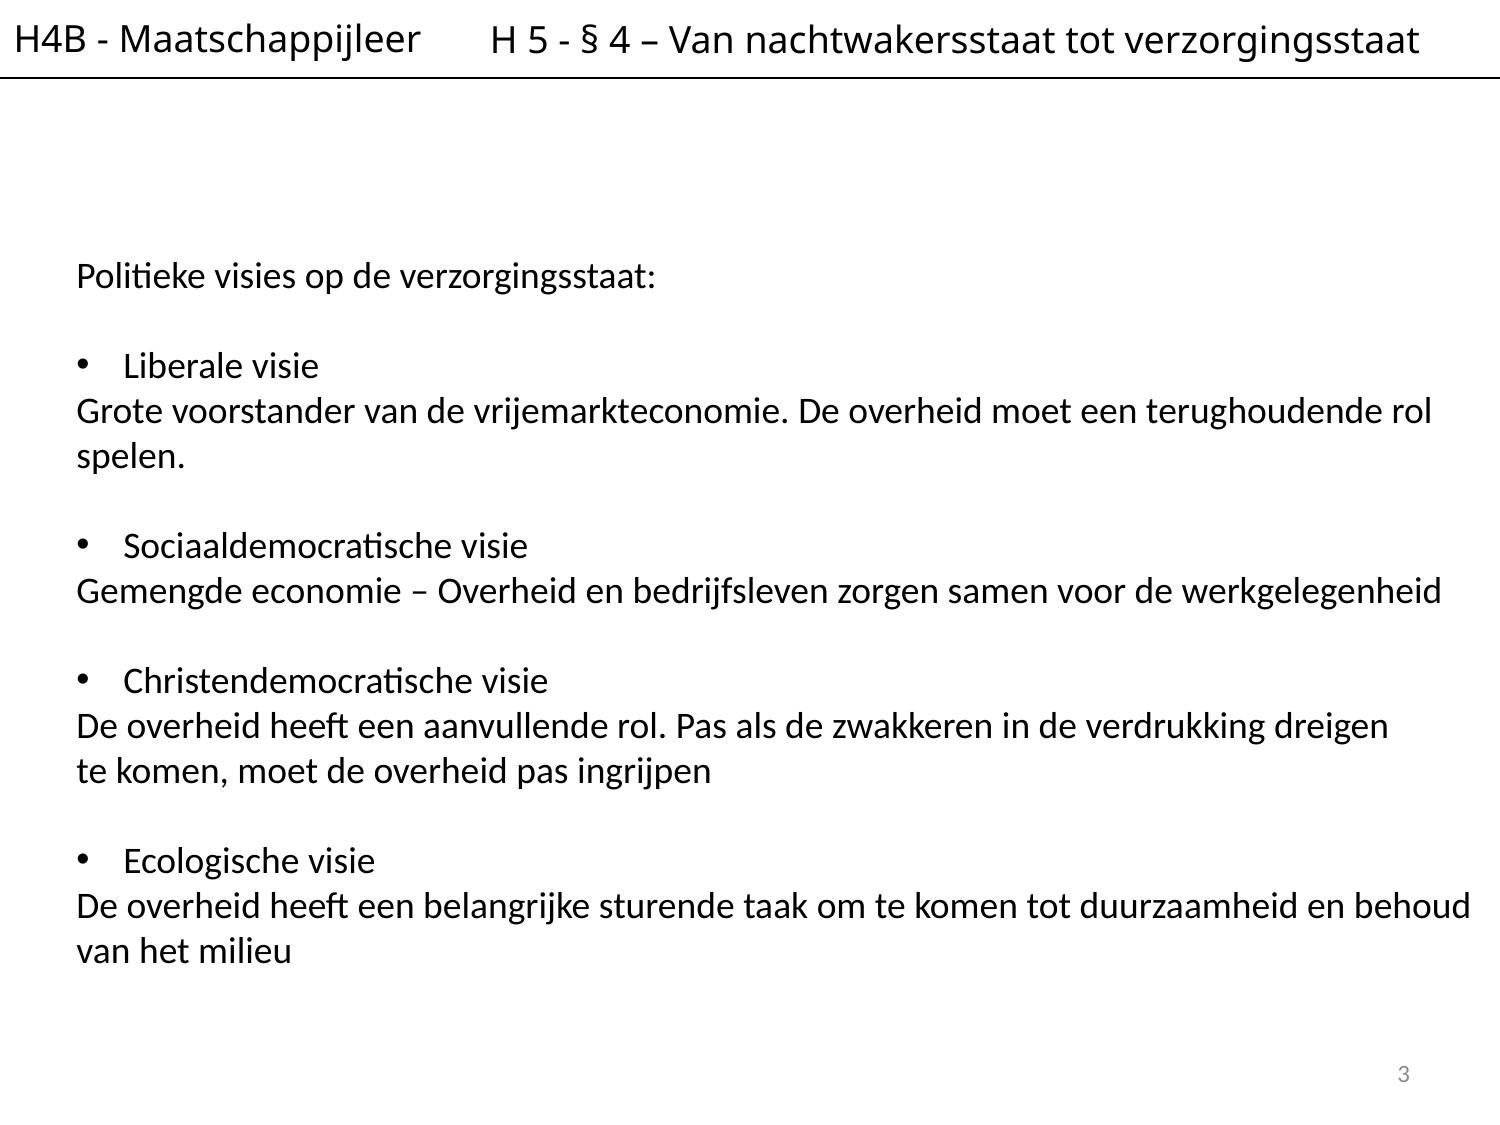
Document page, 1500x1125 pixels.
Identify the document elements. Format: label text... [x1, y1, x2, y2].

text_box H 5 - § 4 – Van nachtwakersstaat tot verzorgingsstaat [475, 8, 1436, 68]
slide_number 3 [1074, 1042, 1425, 1103]
text_box H4B - Maatschappijleer [0, 7, 437, 67]
text_box Politieke visies op de verzorgingsstaat: Liberale visie Grote voorstander van de vrijemarkteconomie. De overheid moet een terughoudende rol spelen. Sociaaldemocratische visie Gemengde economie – Overheid en bedrijfsleven zorgen samen voor de werkgelegenheid Christendemocratische visie De overheid heeft een aanvullende rol. Pas als de zwakkeren in de verdrukking dreigen te komen, moet de overheid pas ingrijpen Ecologische visie De overheid heeft een belangrijke sturende taak om te komen tot duurzaamheid en behoud van het milieu [61, 243, 1489, 979]
